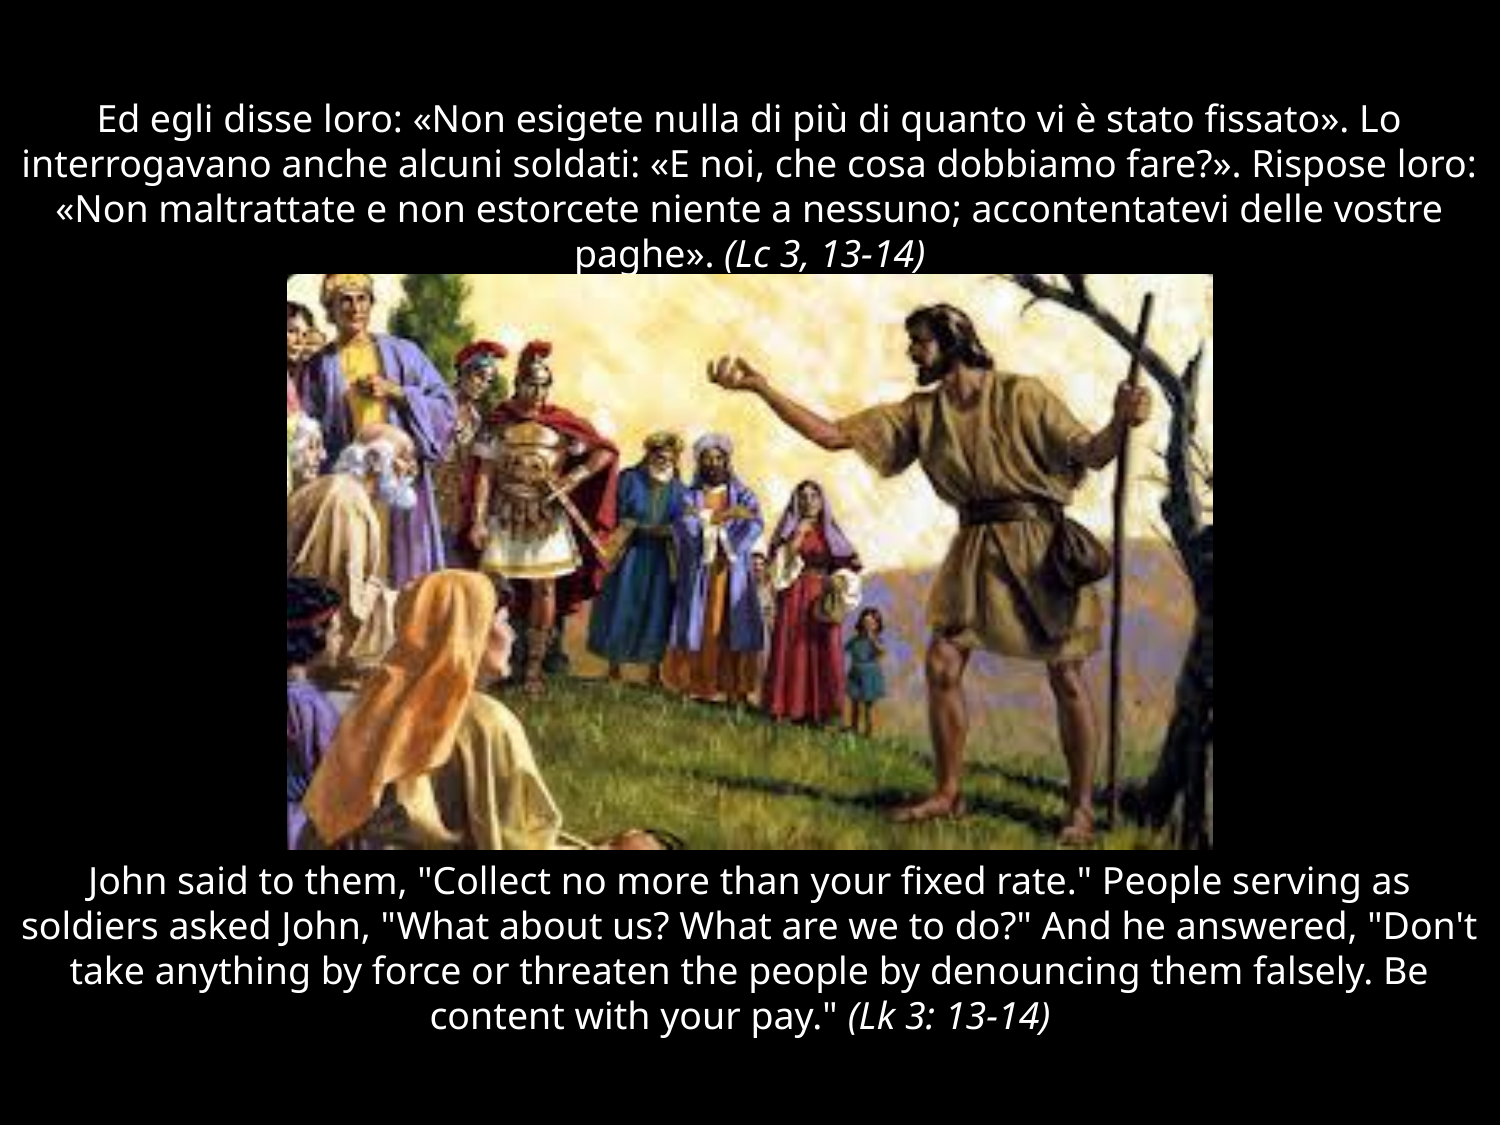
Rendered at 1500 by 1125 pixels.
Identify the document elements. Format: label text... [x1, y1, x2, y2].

picture [287, 274, 1213, 851]
text_box Ed egli disse loro: «Non esigete nulla di più di quanto vi è stato fissato». Lo interrogavano anche alcuni soldati: «E noi, che cosa dobbiamo fare?». Rispose loro: «Non maltrattate e non estorcete niente a nessuno; accontentatevi delle vostre paghe». (Lc 3, 13-14) [0, 87, 1500, 283]
text_box John said to them, "Collect no more than your fixed rate." People serving as soldiers asked John, "What about us? What are we to do?" And he answered, "Don't take anything by force or threaten the people by denouncing them falsely. Be content with your pay." (Lk 3: 13-14) [0, 849, 1500, 1045]
